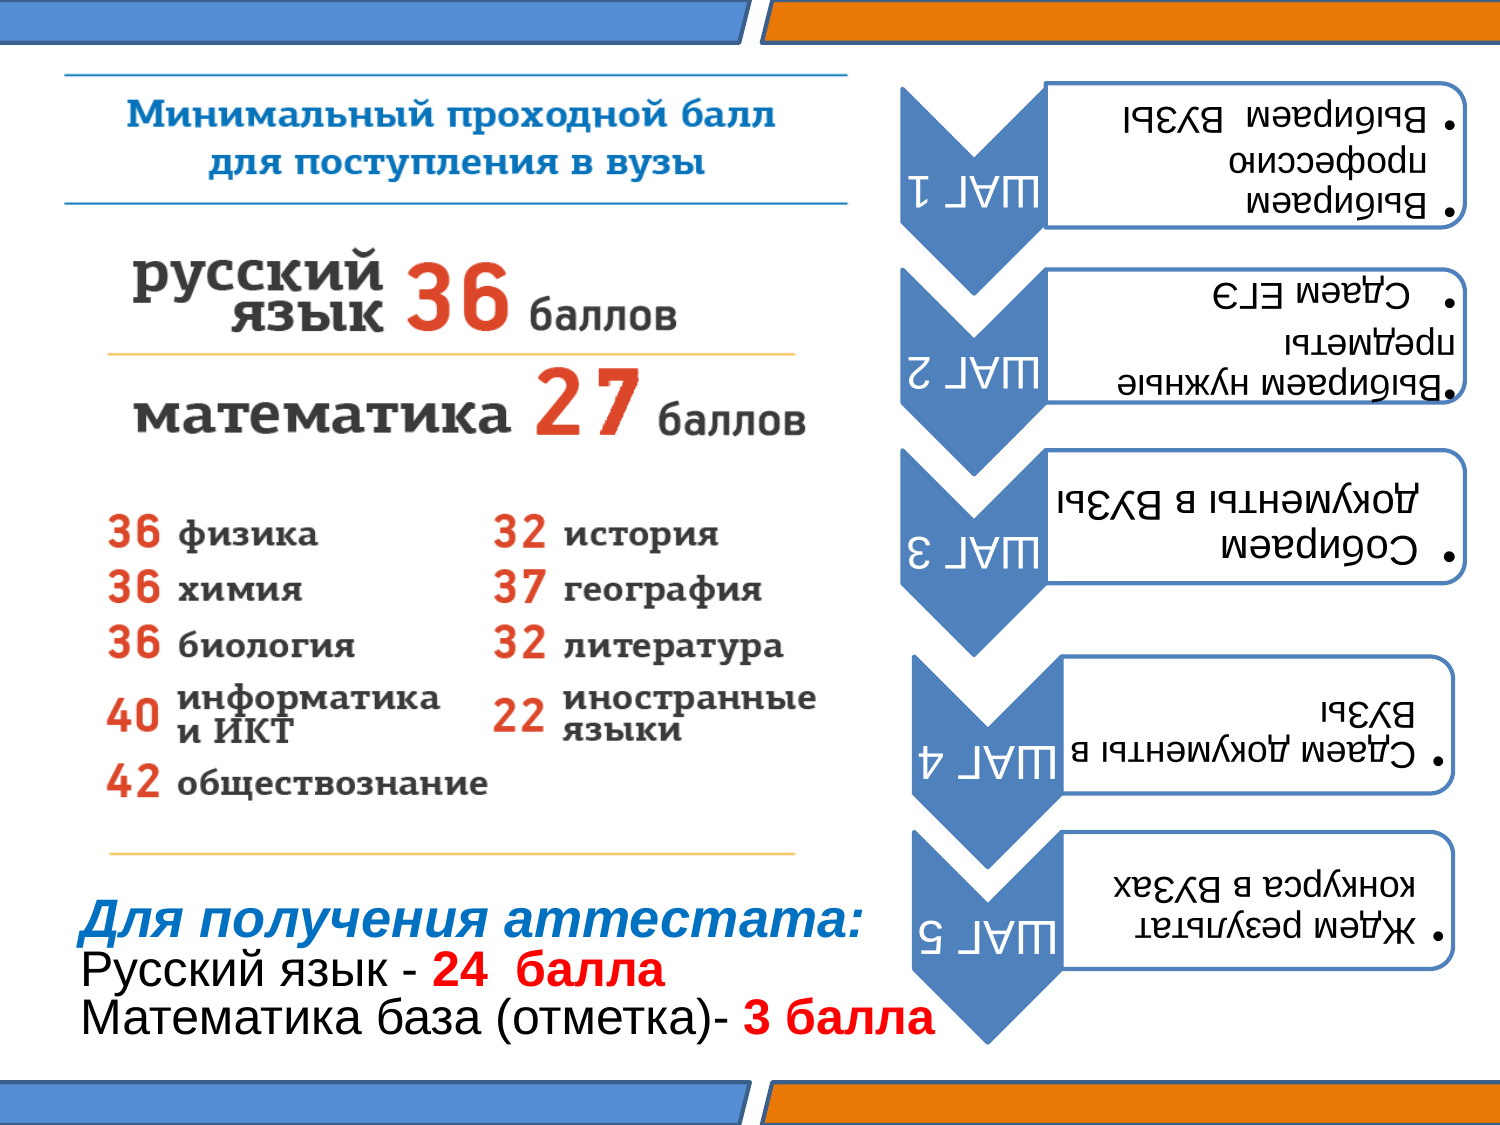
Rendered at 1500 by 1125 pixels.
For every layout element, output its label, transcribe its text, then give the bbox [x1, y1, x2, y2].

picture [34, 58, 880, 891]
text_box [759, 0, 1500, 45]
text_box [0, 1080, 752, 1125]
text_box [759, 1080, 1500, 1125]
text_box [902, 81, 1466, 657]
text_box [913, 655, 1454, 1044]
list Для получения аттестата: Русский язык - 24 балла Математика база (отметка)- 3 балла [64, 846, 1015, 1069]
text_box [0, 0, 752, 45]
